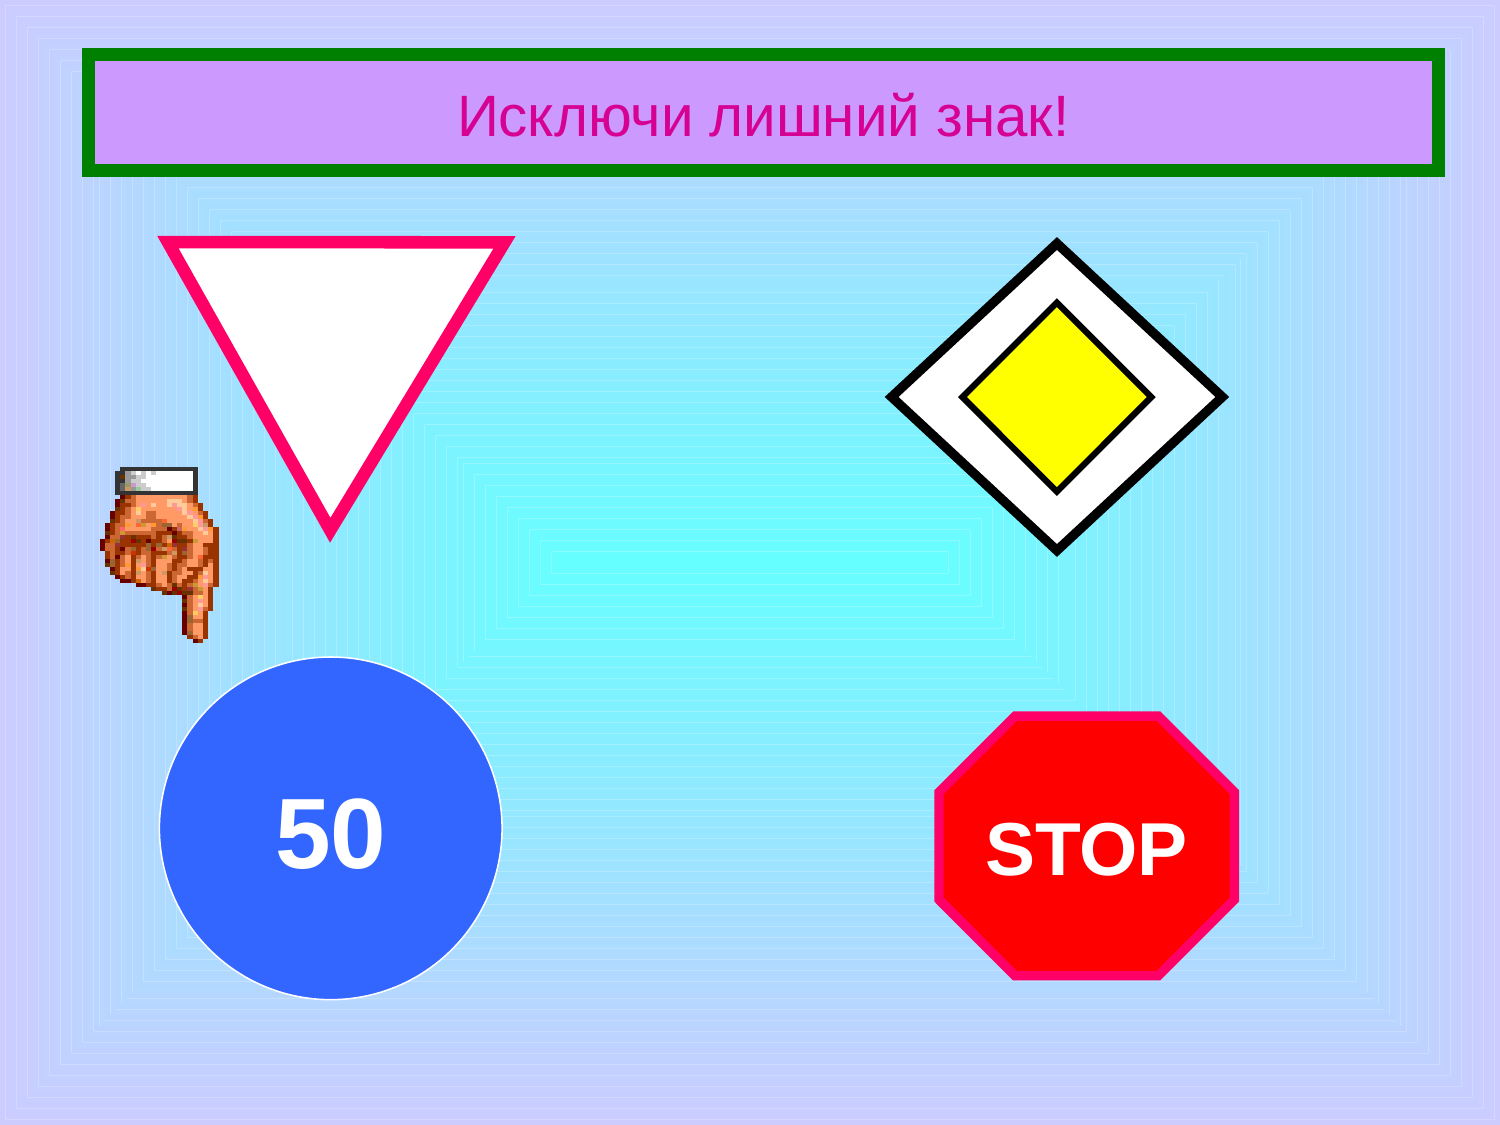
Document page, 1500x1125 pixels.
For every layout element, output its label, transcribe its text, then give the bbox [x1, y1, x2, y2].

picture [99, 467, 219, 644]
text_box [891, 243, 1223, 551]
title Исключи лишний знак! [88, 54, 1439, 171]
text_box [167, 242, 505, 531]
text_box STOP [939, 716, 1235, 976]
text_box 50 [159, 656, 503, 1000]
